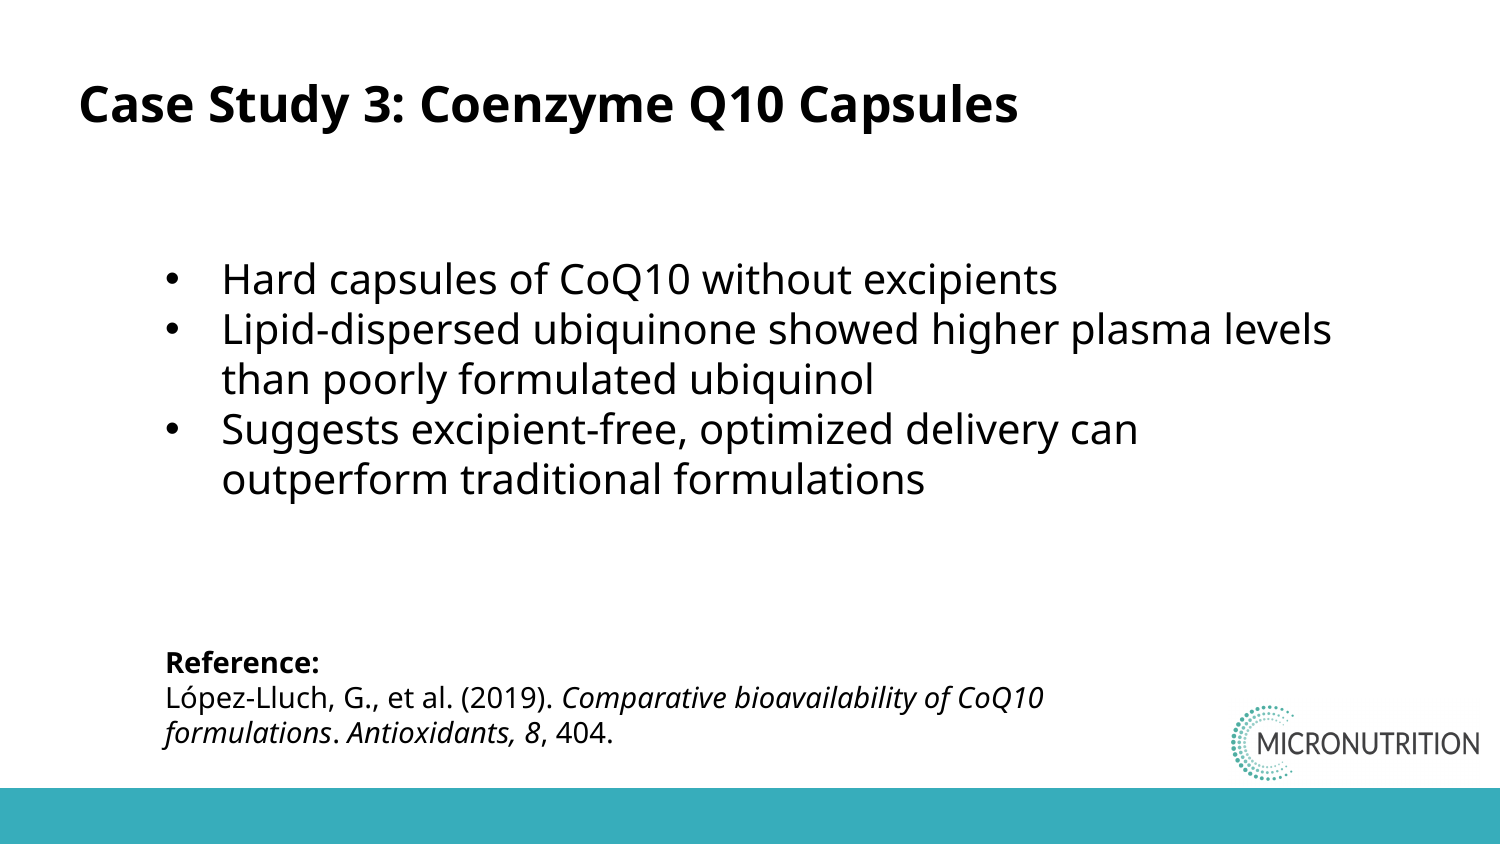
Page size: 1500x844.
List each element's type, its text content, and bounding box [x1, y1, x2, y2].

text_box Case Study 3: Coenzyme Q10 Capsules [64, 57, 1465, 151]
text_box [0, 787, 1500, 844]
text_box Hard capsules of CoQ10 without excipients Lipid-dispersed ubiquinone showed higher plasma levels than poorly formulated ubiquinol Suggests excipient-free, optimized delivery can outperform traditional formulations [149, 245, 1350, 511]
text_box Reference:​ López-Lluch, G., et al. (2019). Comparative bioavailability of CoQ10 formulations. Antioxidants, 8, 404. [150, 637, 1082, 758]
picture [1228, 698, 1480, 789]
